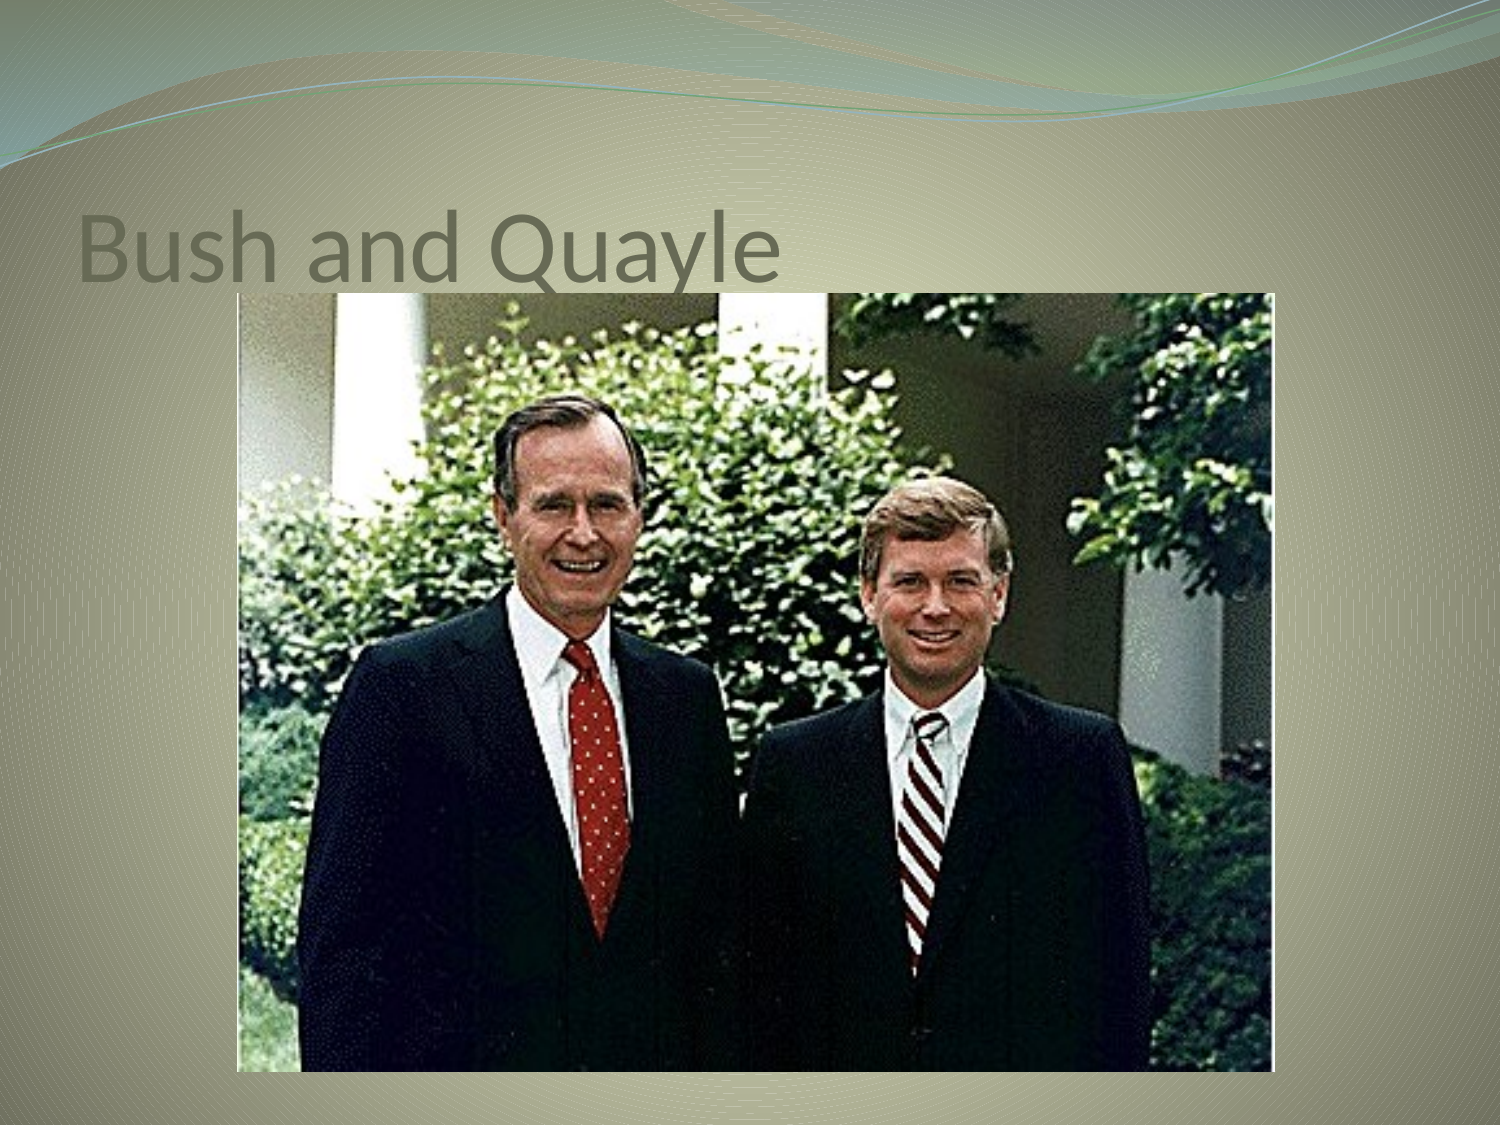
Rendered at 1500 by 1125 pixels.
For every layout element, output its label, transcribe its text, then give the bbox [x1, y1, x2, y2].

title Bush and Quayle [75, 115, 1425, 303]
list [237, 292, 1276, 1072]
